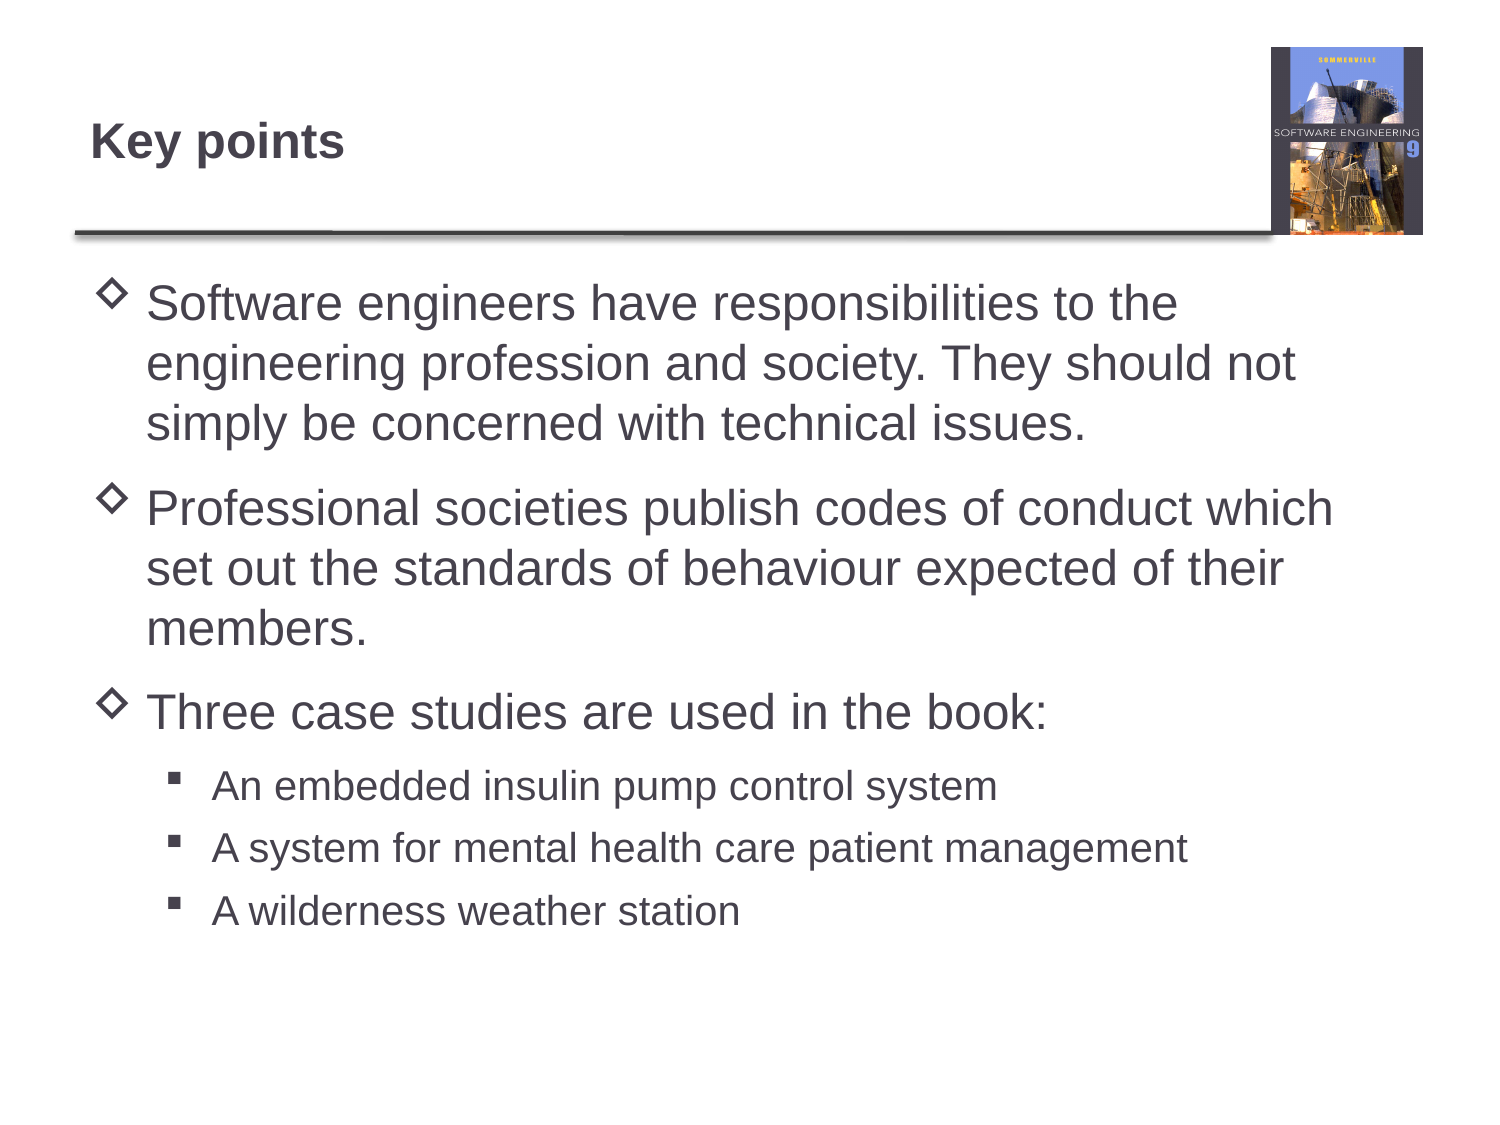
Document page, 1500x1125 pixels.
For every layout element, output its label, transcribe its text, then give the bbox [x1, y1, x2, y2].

title Key points [74, 44, 1272, 233]
list Software engineers have responsibilities to the engineering profession and society. They should not simply be concerned with technical issues. Professional societies publish codes of conduct which set out the standards of behaviour expected of their members. Three case studies are used in the book: An embedded insulin pump control system A system for mental health care patient management A wilderness weather station [75, 262, 1425, 1005]
picture [1272, 47, 1423, 235]
